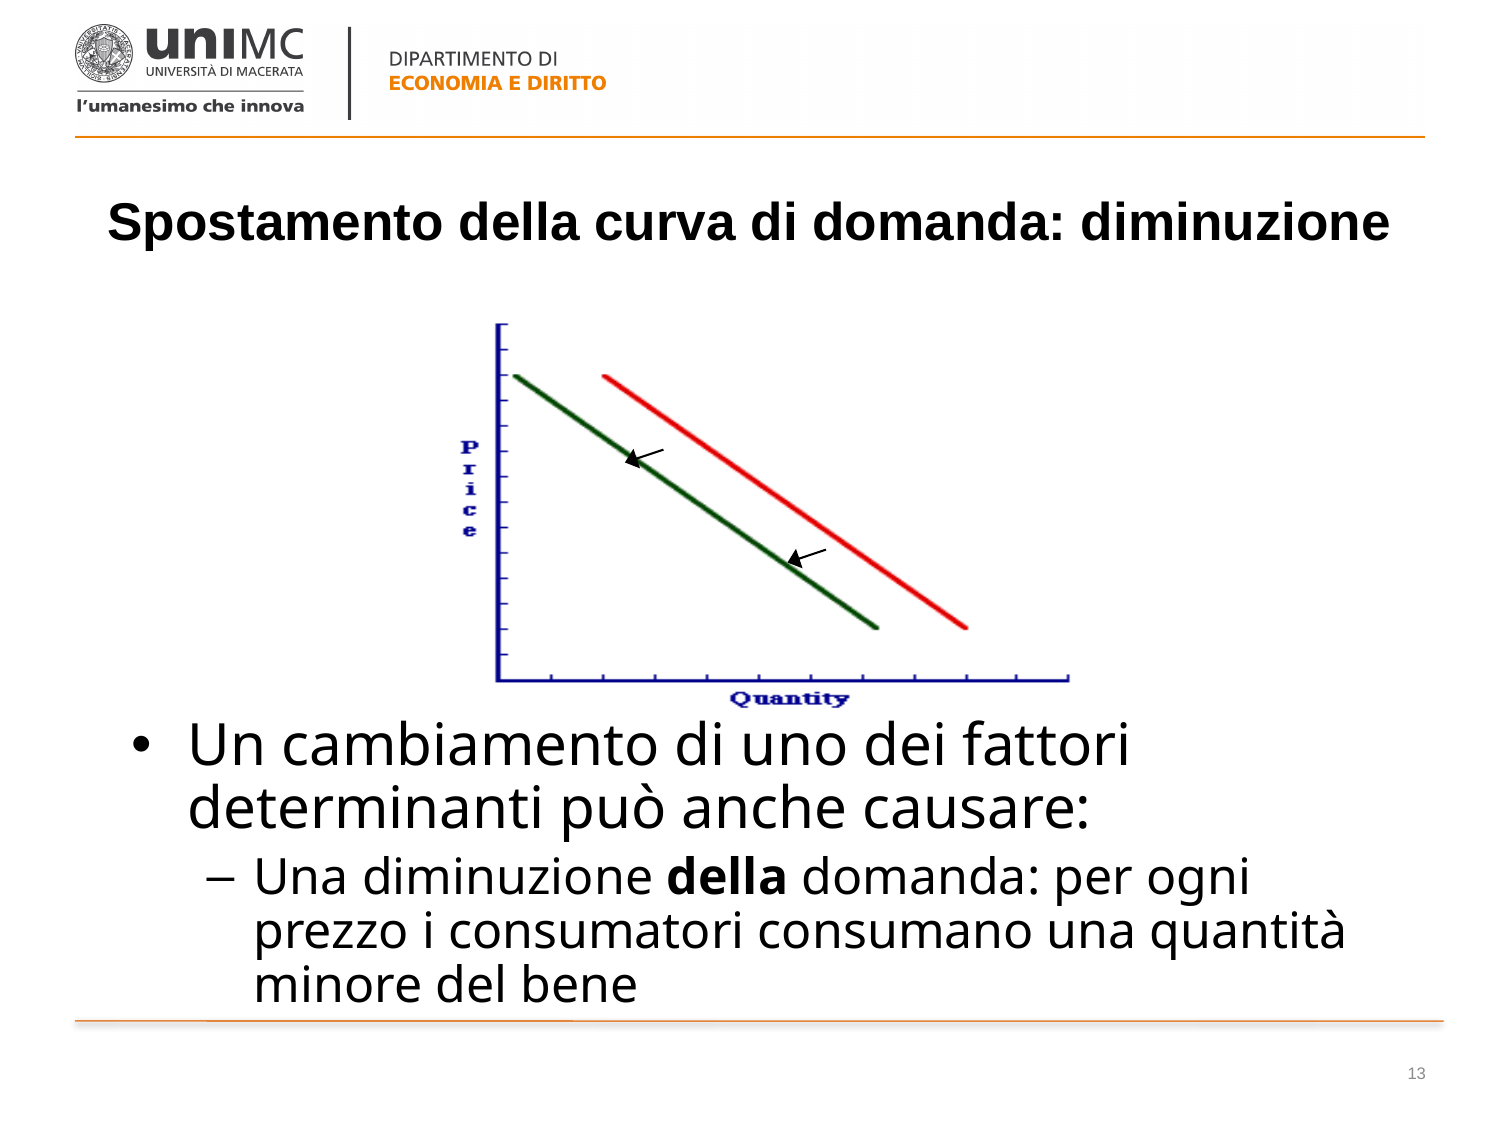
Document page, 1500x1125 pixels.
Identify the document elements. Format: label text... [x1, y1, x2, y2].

picture [75, 24, 1425, 138]
picture [437, 318, 1080, 716]
list Un cambiamento di uno dei fattori determinanti può anche causare: Una diminuzione della domanda: per ogni prezzo i consumatori consumano una quantità minore del bene [116, 707, 1392, 1046]
slide_number 13 [1091, 1042, 1442, 1103]
title Spostamento della curva di domanda: diminuzione [75, 173, 1425, 266]
